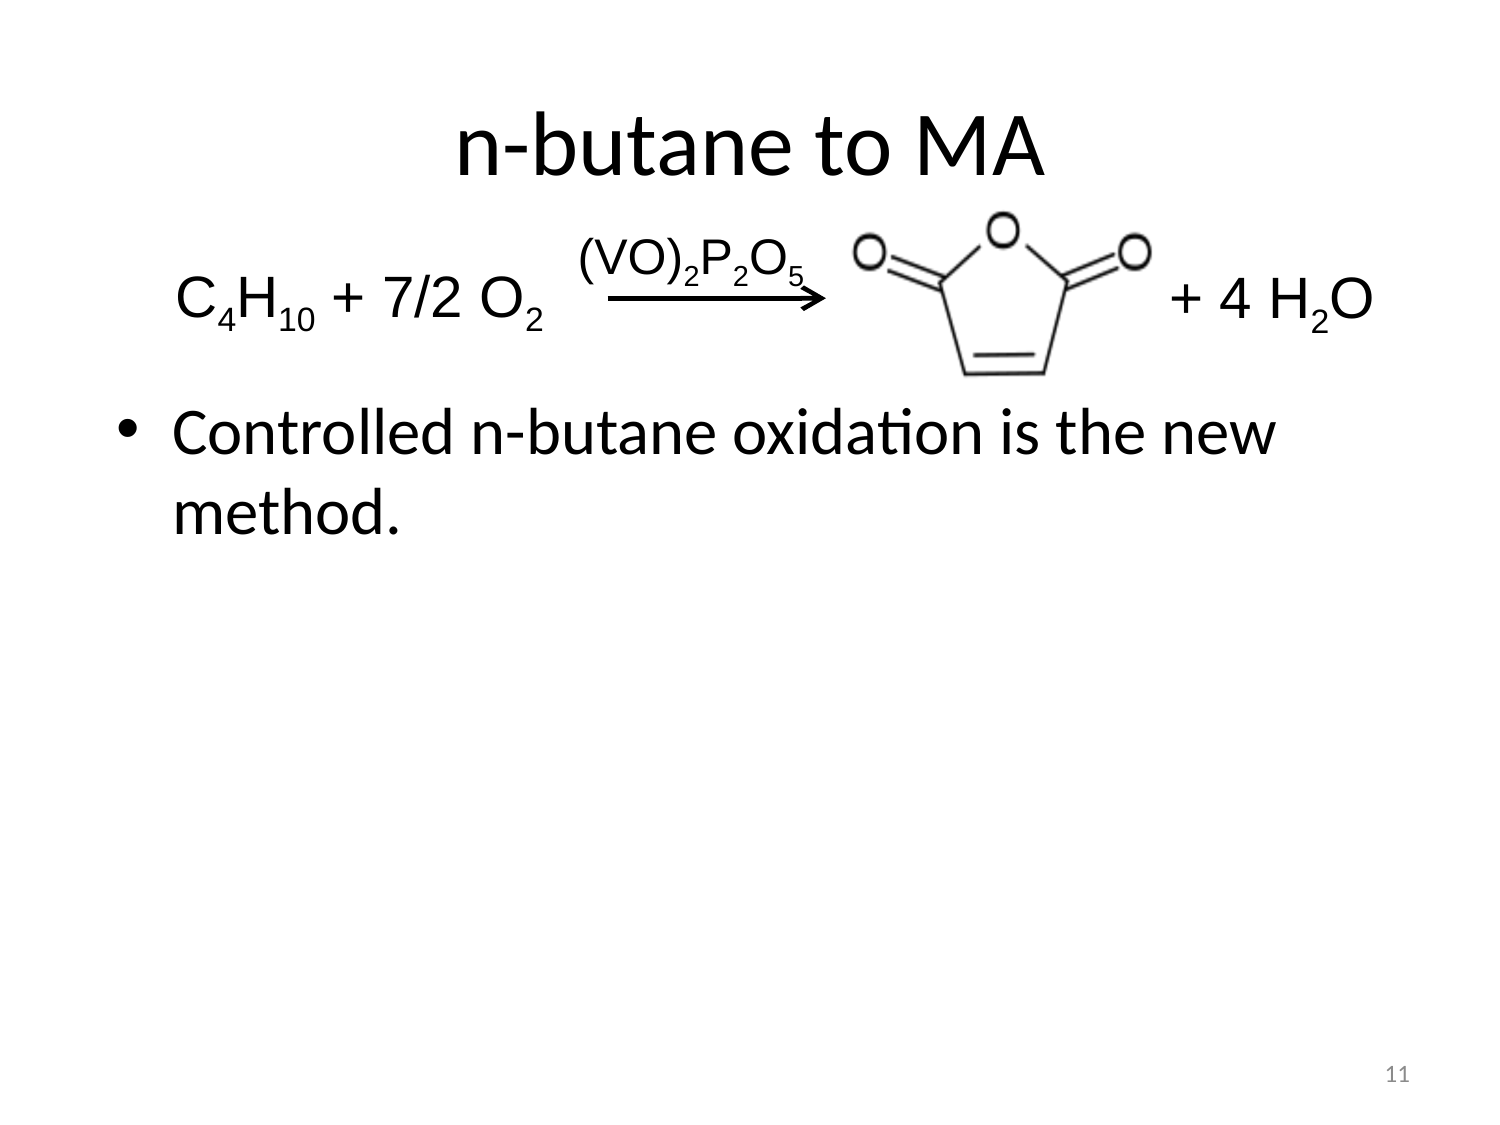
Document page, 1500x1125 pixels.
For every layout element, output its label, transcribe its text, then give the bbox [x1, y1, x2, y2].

title n-butane to MA [75, 45, 1425, 233]
text_box + 4 H2O [1154, 253, 1445, 348]
picture [849, 140, 1154, 448]
slide_number 11 [1074, 1042, 1425, 1103]
text_box C4H10 + 7/2 O2 [160, 251, 595, 346]
text_box (VO)2P2O5 [562, 216, 879, 326]
